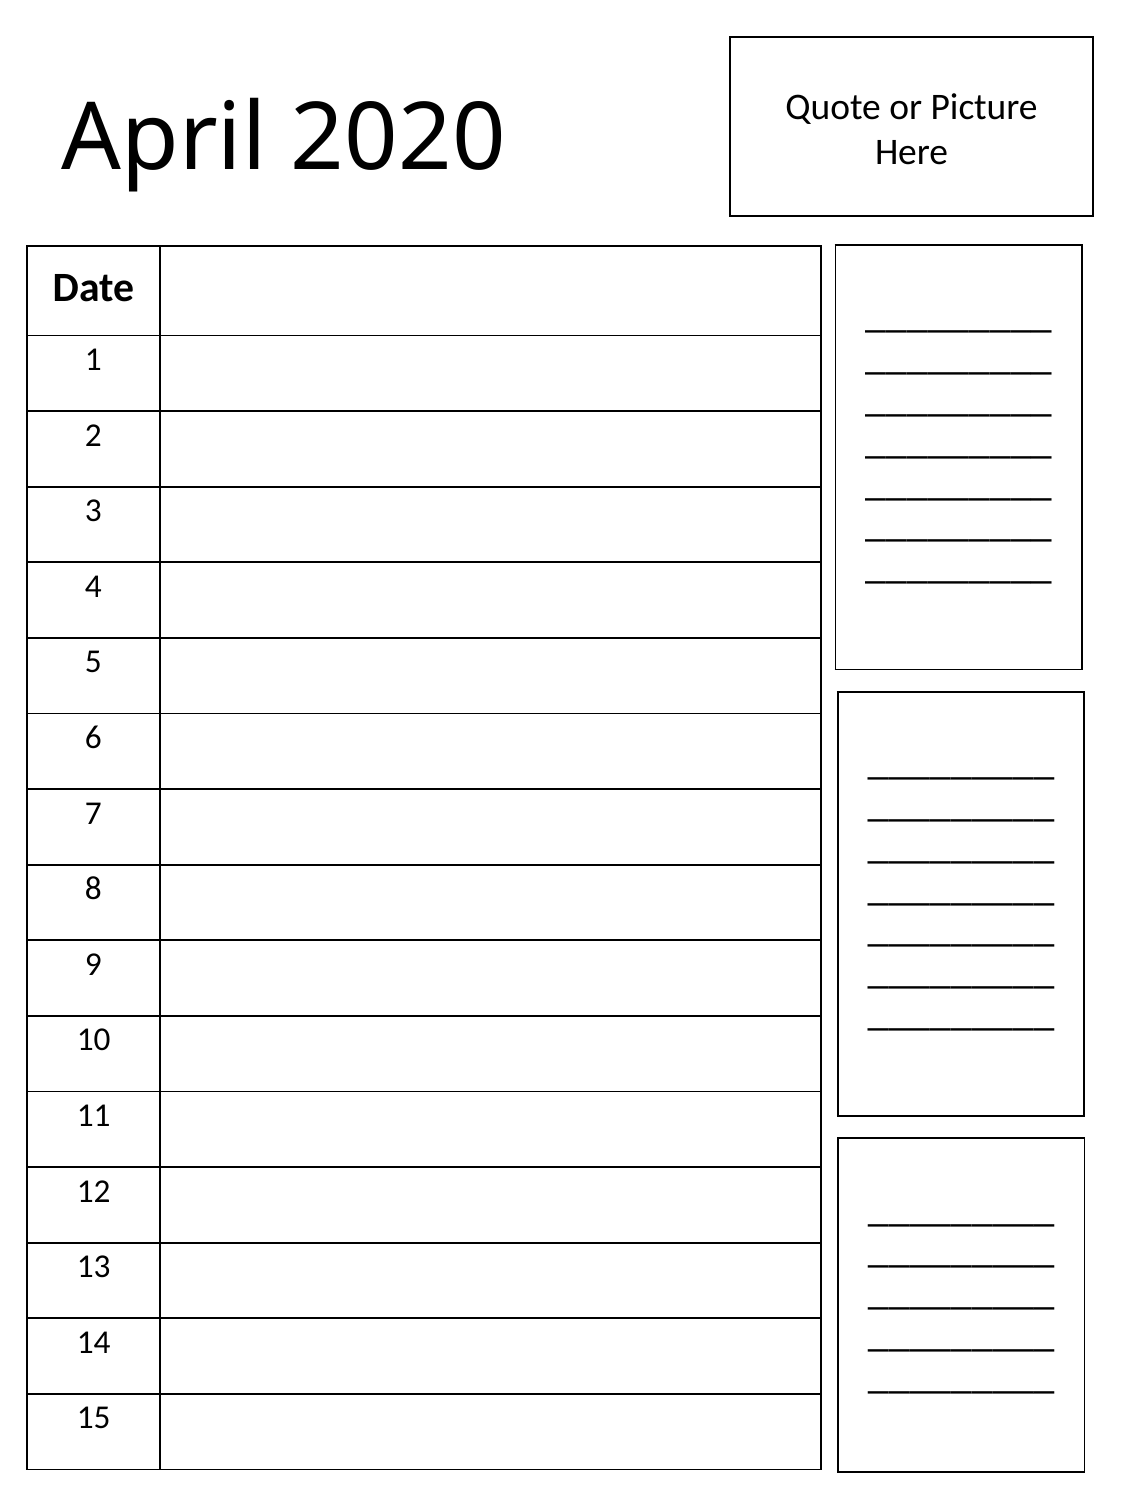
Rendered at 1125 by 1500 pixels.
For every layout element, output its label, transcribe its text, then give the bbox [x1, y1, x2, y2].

table_cell 15 [28, 1395, 159, 1469]
table_header _______________________________________________________________ [836, 246, 1081, 669]
text_box Quote or Picture Here [729, 36, 1094, 217]
table_cell [161, 790, 820, 864]
table_cell [161, 563, 820, 637]
table_cell 1 [28, 336, 159, 410]
table_cell 8 [28, 866, 159, 939]
table_cell 9 [28, 941, 159, 1015]
table_cell [161, 1092, 820, 1166]
table_cell [161, 866, 820, 939]
table_cell 7 [28, 790, 159, 864]
table_cell 2 [28, 412, 159, 486]
table_cell 13 [28, 1244, 159, 1317]
table_header _____________________________________________ [839, 1139, 1084, 1471]
table_cell 10 [28, 1017, 159, 1091]
table_cell [161, 1168, 820, 1242]
table_cell 3 [28, 488, 159, 561]
table_cell [161, 714, 820, 788]
table_cell [161, 1395, 820, 1469]
table_cell [161, 1319, 820, 1393]
table_cell [161, 488, 820, 561]
table_header [161, 247, 820, 335]
table_cell [161, 1017, 820, 1091]
table_cell 4 [28, 563, 159, 637]
title April 2020 [46, 56, 729, 197]
table_header _______________________________________________________________ [839, 693, 1083, 1115]
table_cell 11 [28, 1092, 159, 1166]
table_cell 12 [28, 1168, 159, 1242]
table_cell 14 [28, 1319, 159, 1393]
table_header Date [28, 247, 159, 335]
table_cell [161, 639, 820, 713]
table_cell [161, 412, 820, 486]
table_cell [161, 1244, 820, 1317]
table_cell [161, 941, 820, 1015]
table_cell 6 [28, 714, 159, 788]
table_cell 5 [28, 639, 159, 713]
table_cell [161, 336, 820, 410]
